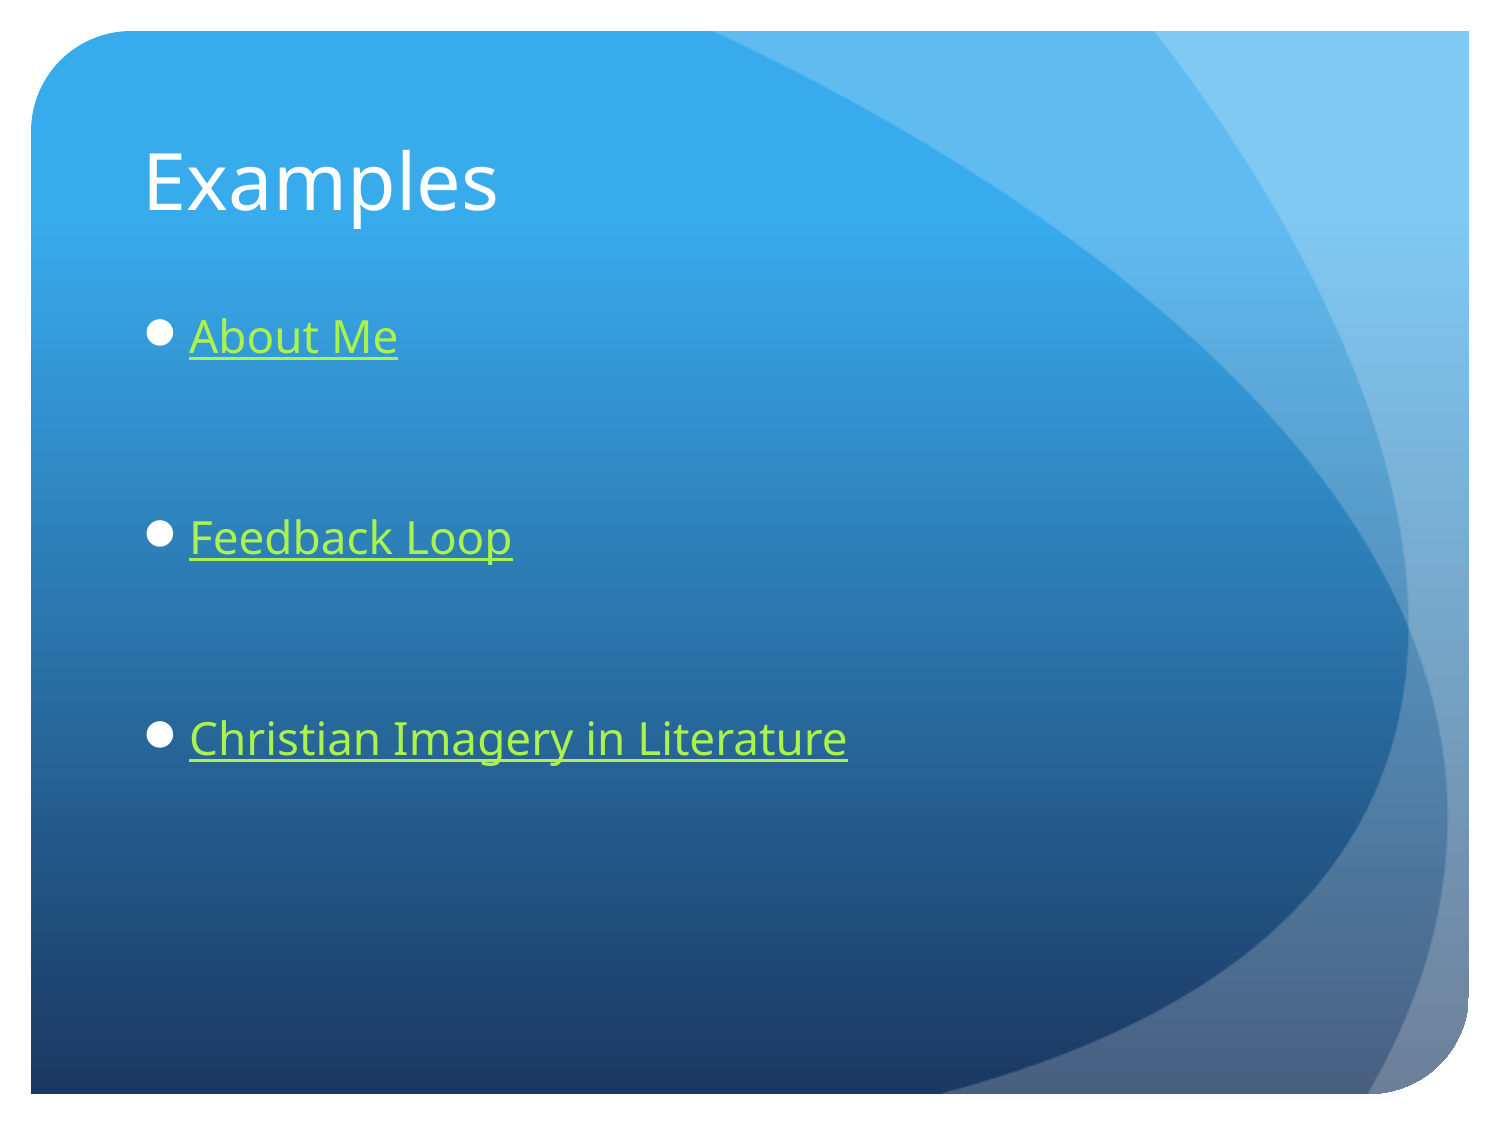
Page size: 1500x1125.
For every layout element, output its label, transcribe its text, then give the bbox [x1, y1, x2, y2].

picture [24, 30, 1473, 1094]
list About Me Feedback Loop Christian Imagery in Literature [127, 299, 1372, 991]
title Examples [127, 62, 1372, 234]
